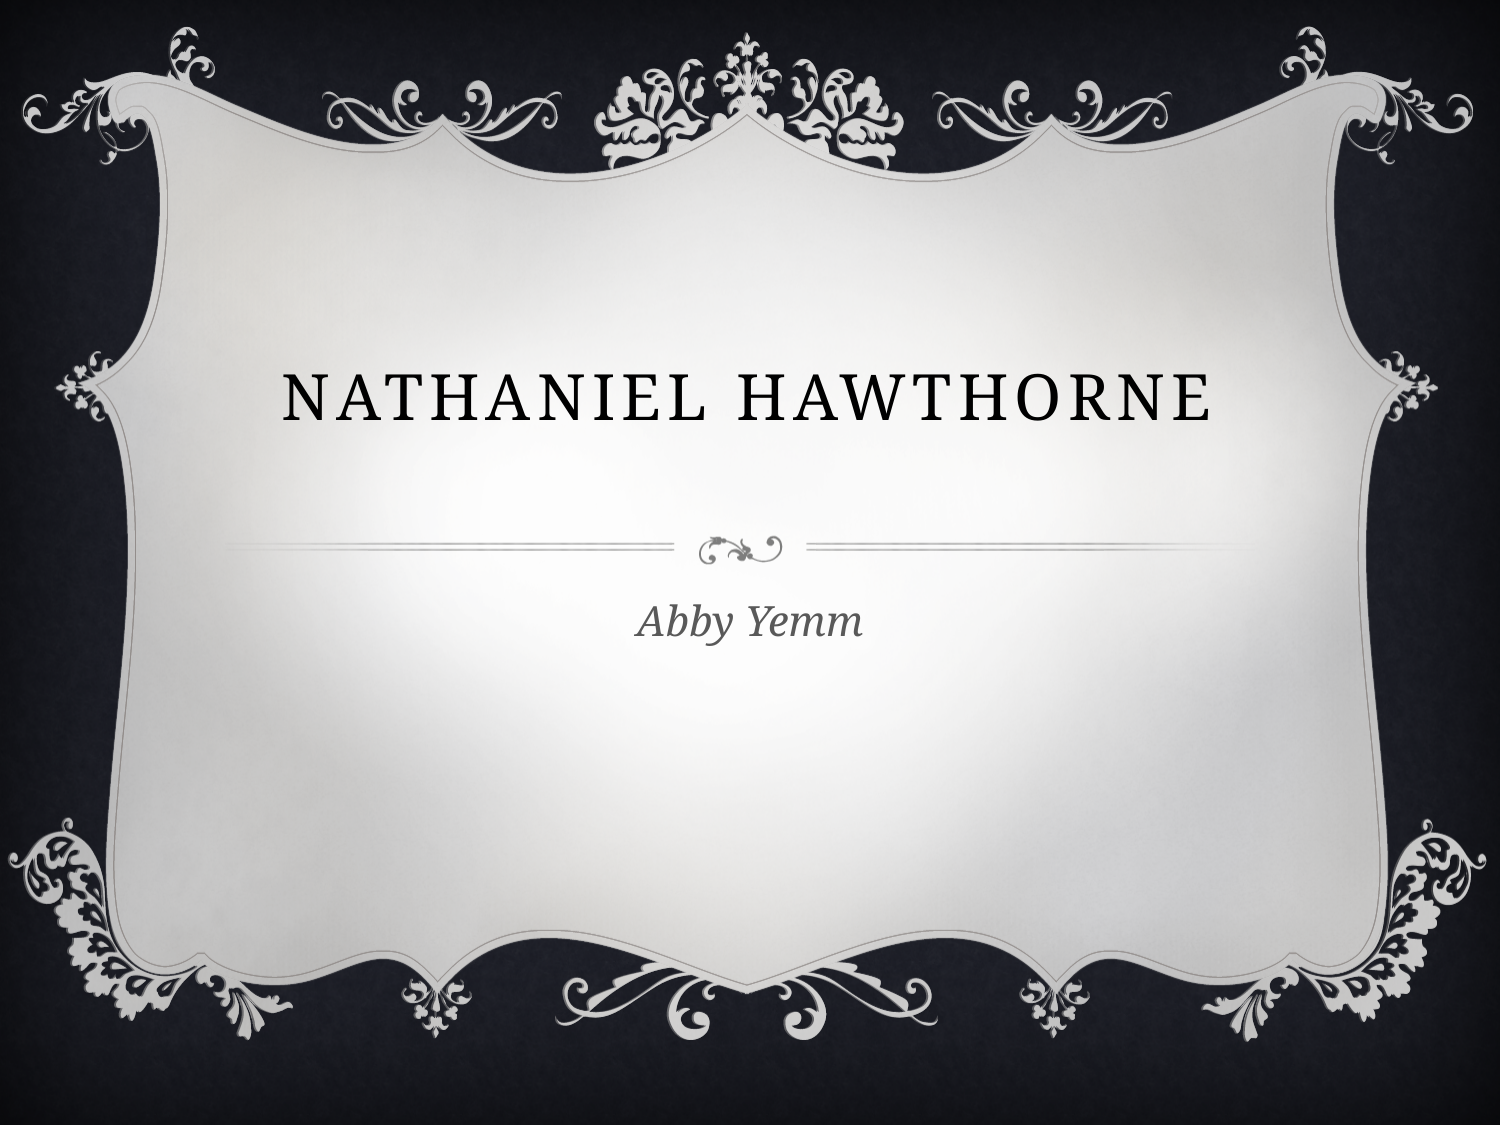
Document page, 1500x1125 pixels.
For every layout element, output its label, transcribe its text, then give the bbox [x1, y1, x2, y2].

picture [0, 613, 1500, 1125]
subtitle Abby Yemm [225, 562, 1275, 688]
title Nathaniel Hawthorne [225, 305, 1275, 518]
picture [0, 0, 1500, 459]
